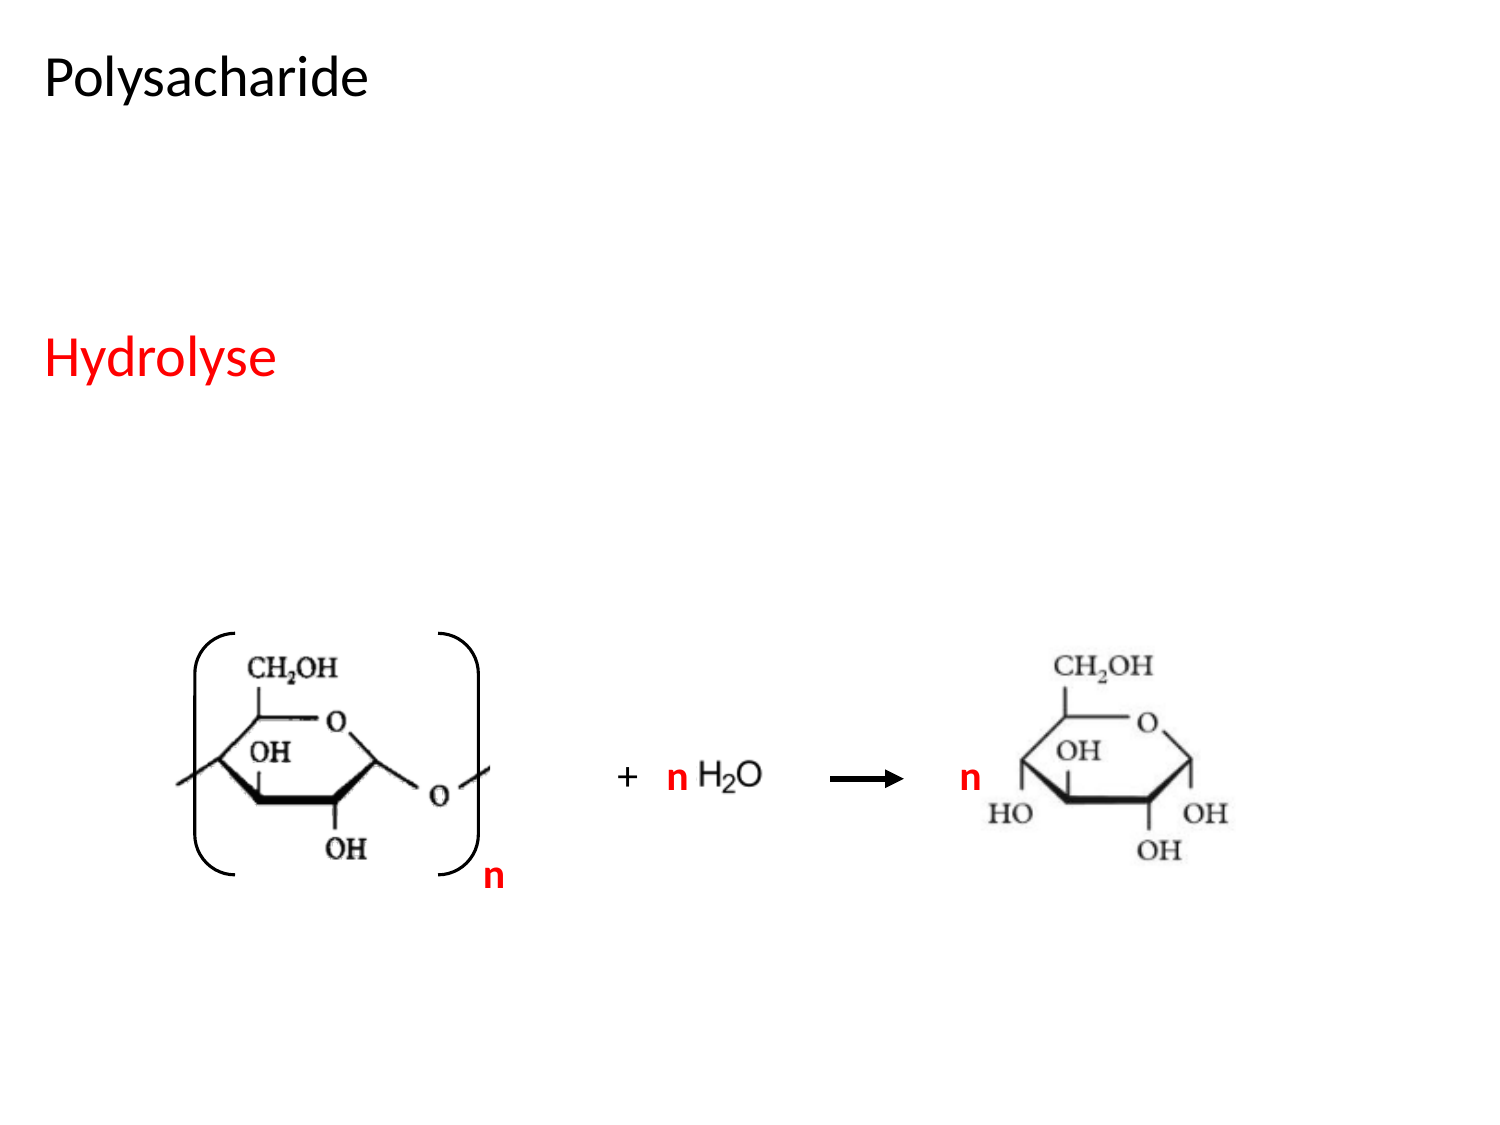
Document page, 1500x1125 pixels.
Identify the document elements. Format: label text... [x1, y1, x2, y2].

text_box n [459, 839, 521, 905]
picture [696, 732, 765, 799]
text_box + n [583, 741, 697, 807]
picture [950, 638, 1278, 881]
text_box [207, 632, 466, 643]
text_box Polysacharide Hydrolyse [29, 30, 467, 396]
picture [159, 644, 491, 876]
